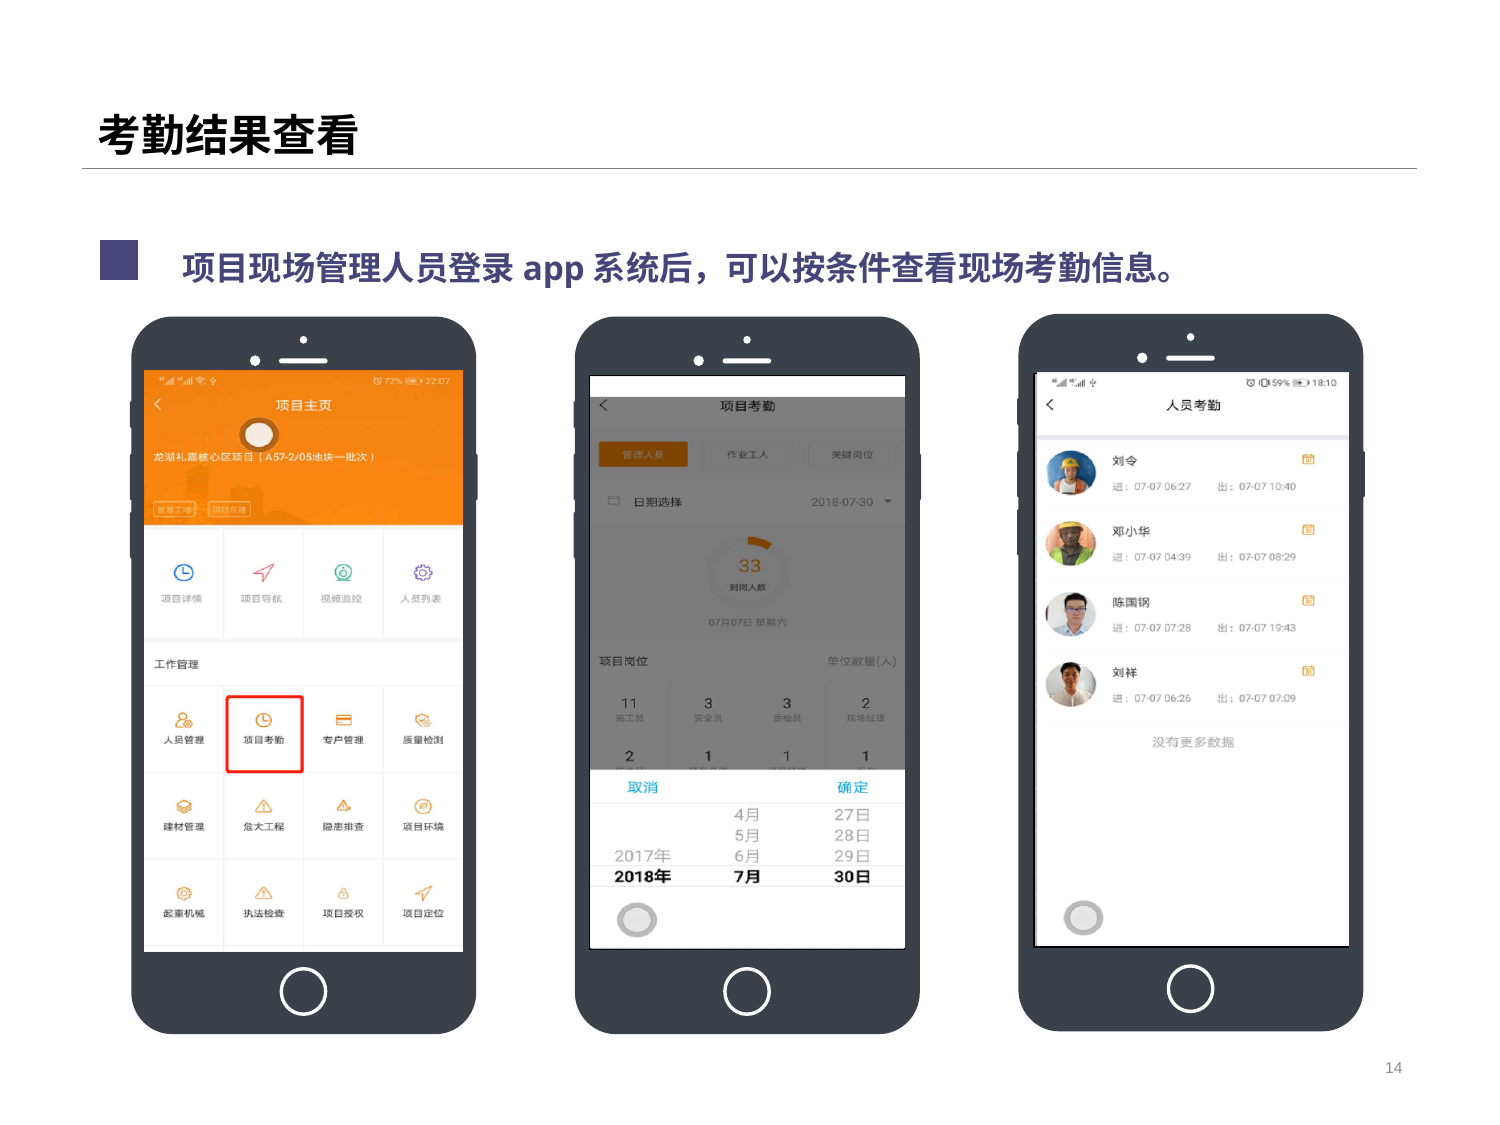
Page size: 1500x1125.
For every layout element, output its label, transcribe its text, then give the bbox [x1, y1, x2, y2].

slide_number 14 [1059, 1050, 1418, 1085]
text_box [100, 240, 138, 280]
text_box 项目现场管理人员登录app系统后，可以按条件查看现场考勤信息。 [167, 231, 1203, 295]
picture [590, 376, 905, 948]
title 考勤结果查看 [82, 0, 1418, 169]
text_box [129, 316, 478, 1035]
picture [1037, 372, 1349, 946]
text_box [1017, 313, 1365, 1032]
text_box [573, 316, 922, 1035]
